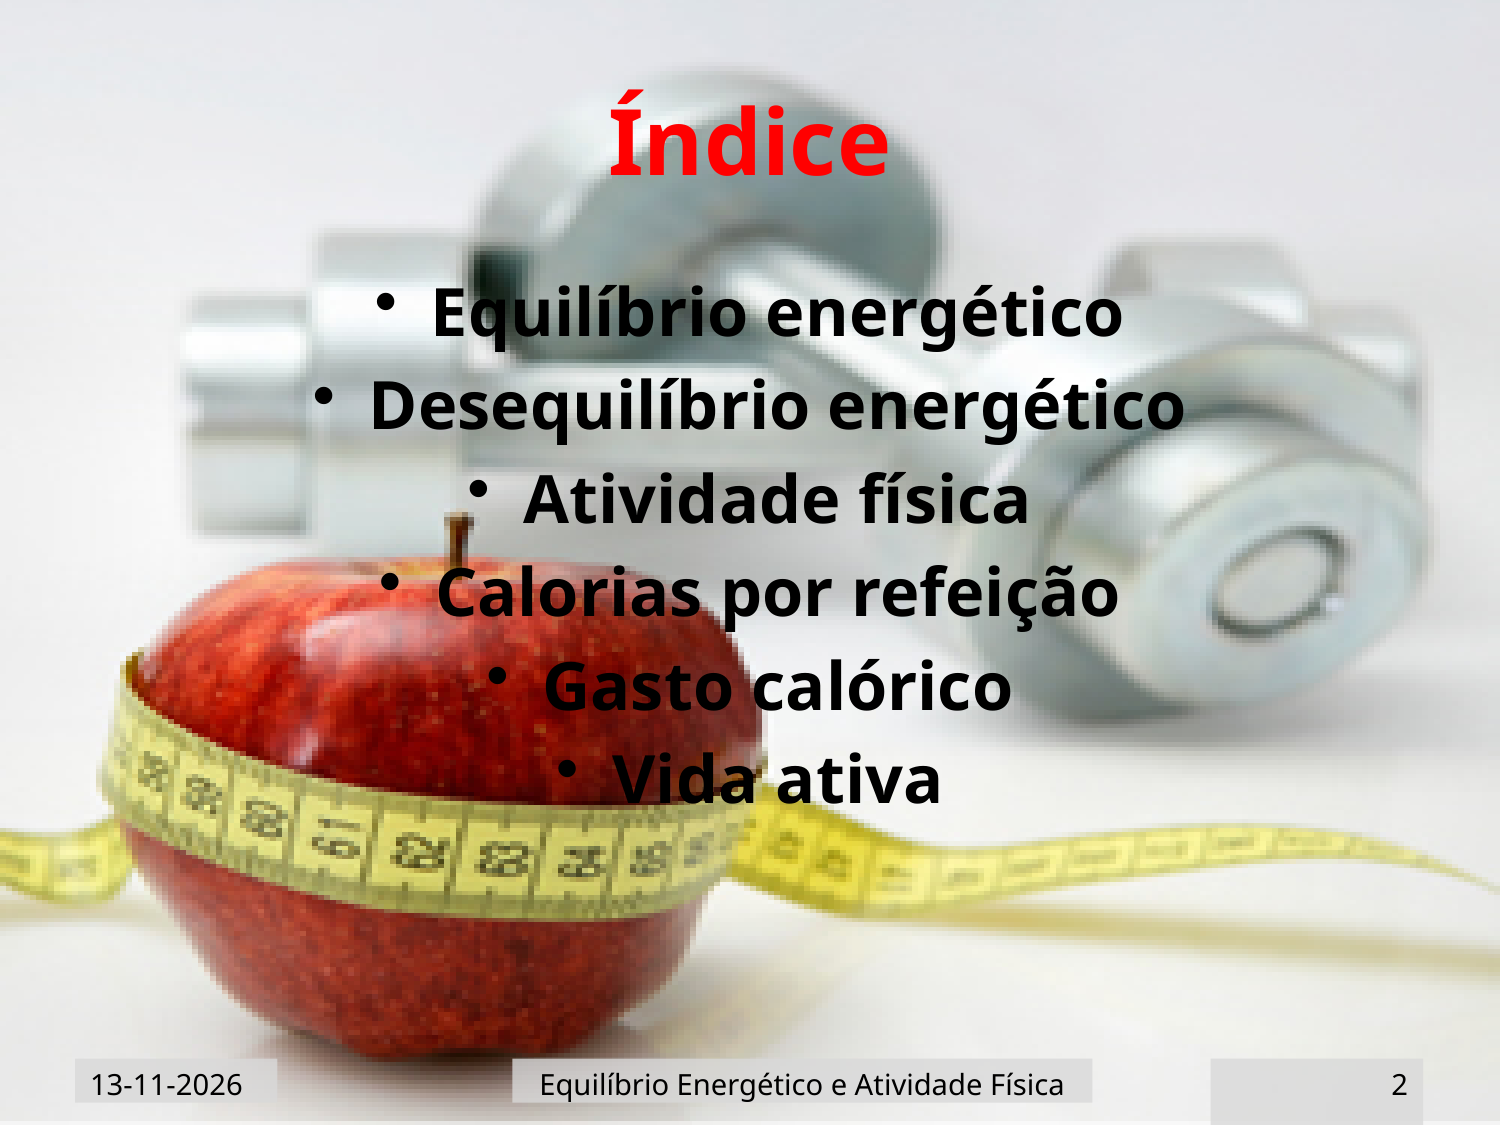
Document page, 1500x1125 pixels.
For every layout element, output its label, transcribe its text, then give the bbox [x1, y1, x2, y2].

footer Equilíbrio Energético e Atividade Física [512, 1058, 1093, 1103]
list Equilíbrio energético Desequilíbrio energético Atividade física Calorias por refeição Gasto calórico Vida ativa [74, 262, 1426, 1006]
slide_number 2 [1210, 1058, 1424, 1125]
title Índice [74, 44, 1426, 233]
picture [0, 0, 1500, 1125]
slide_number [74, 1058, 278, 1103]
